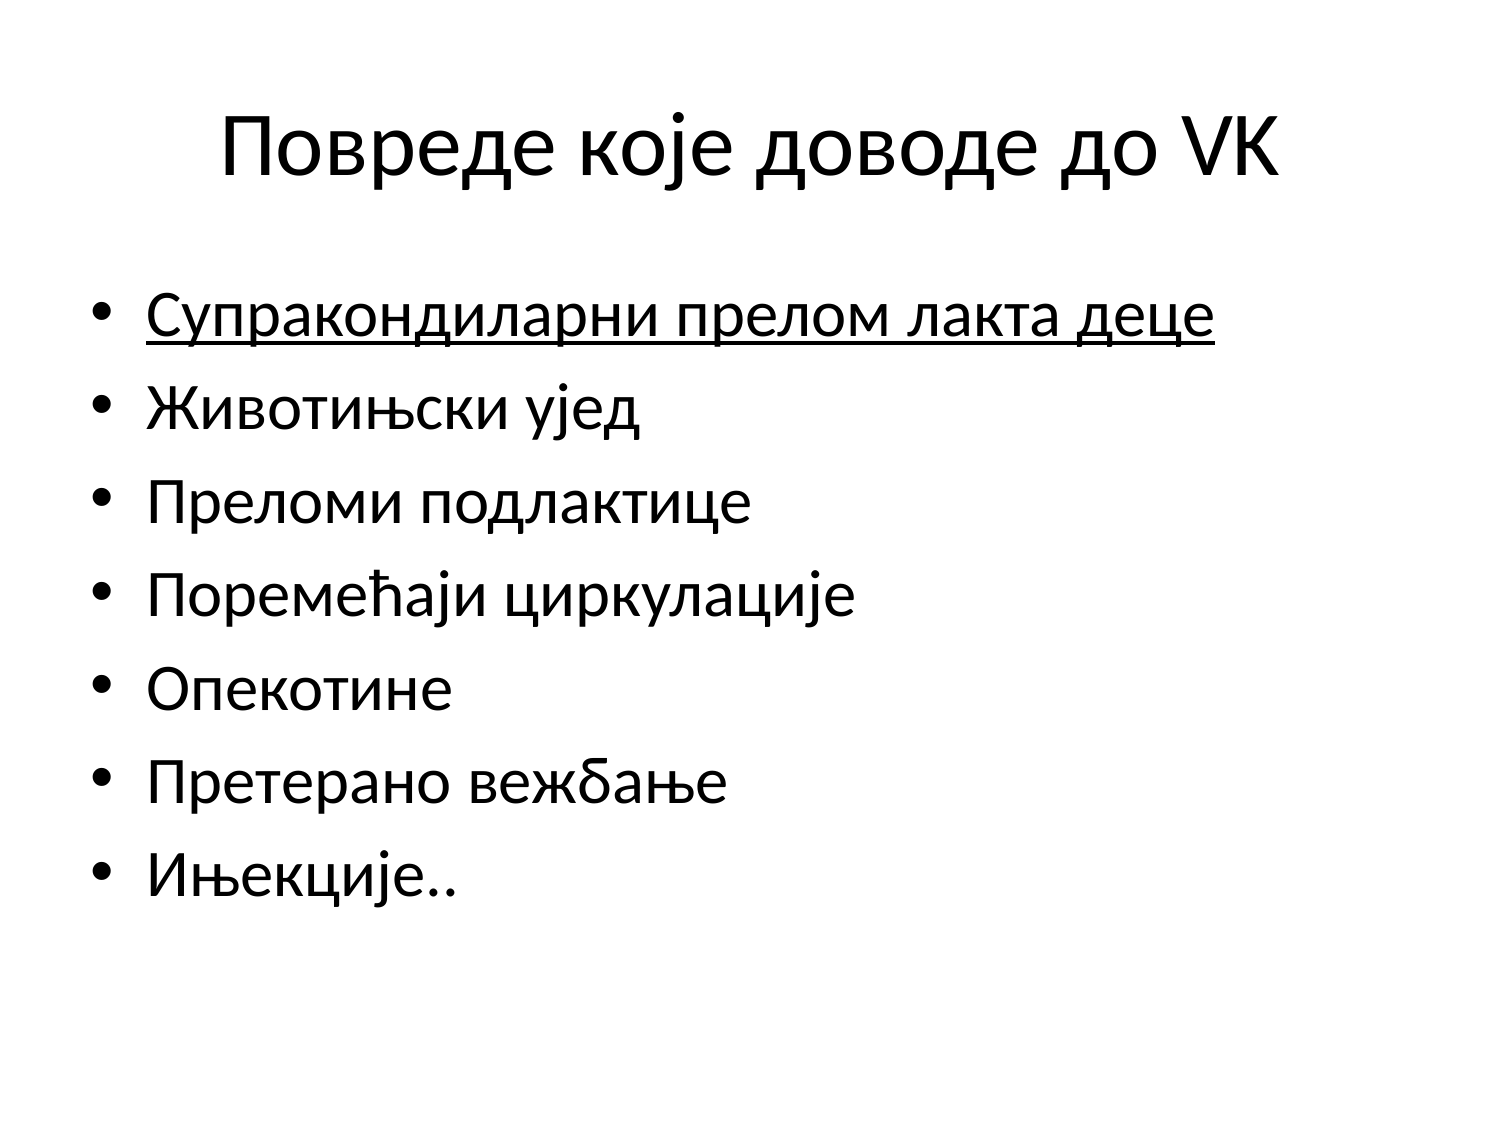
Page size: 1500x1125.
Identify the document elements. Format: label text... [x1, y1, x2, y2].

list Супракондиларни прелом лакта деце Животињски ујед Преломи подлактице Поремећаји циркулације Опекотине Претерано вежбање Ињекције.. [75, 262, 1425, 1005]
title Повреде које доводе до VK [75, 45, 1425, 233]
